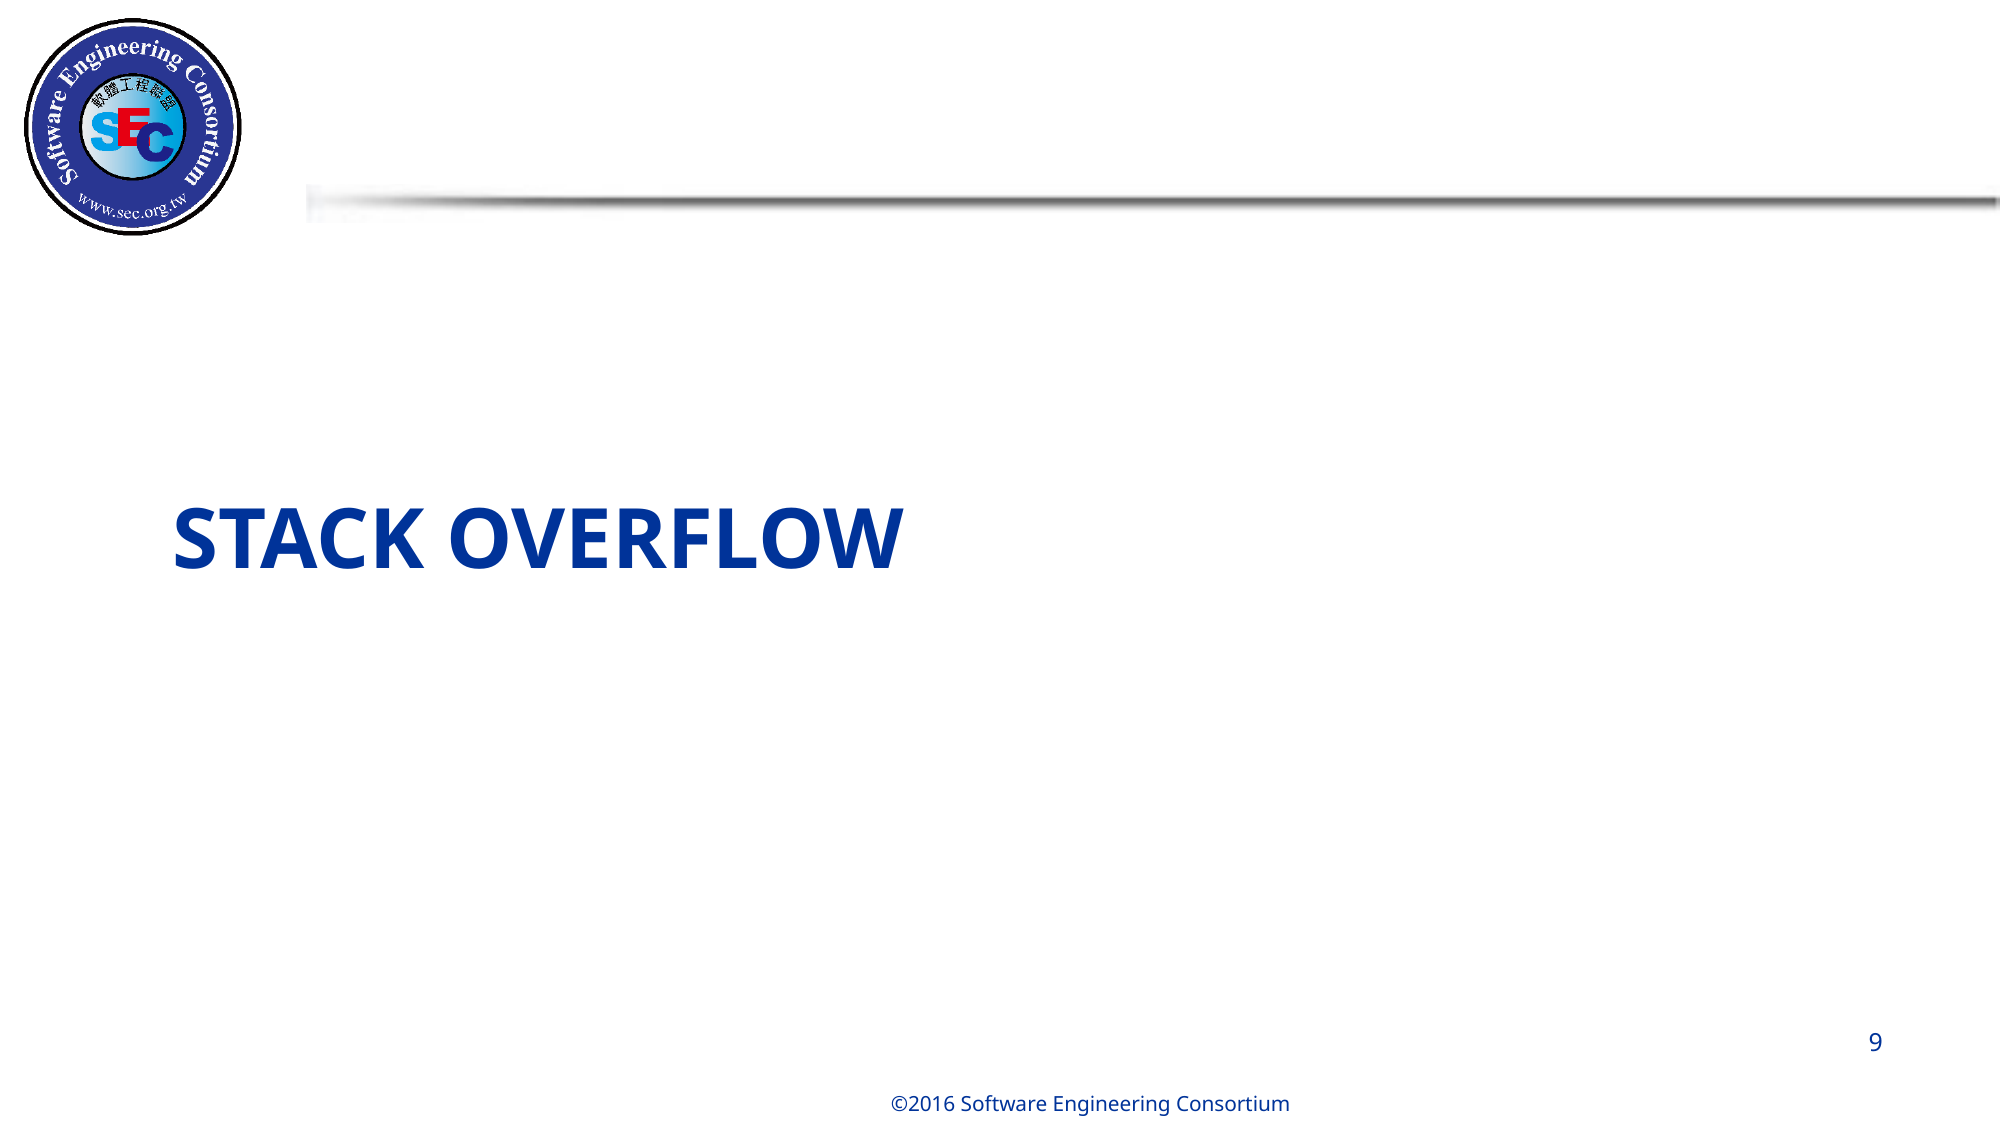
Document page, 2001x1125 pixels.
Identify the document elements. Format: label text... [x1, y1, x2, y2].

picture [0, 0, 265, 259]
picture [306, 184, 2000, 223]
title STACK OVERFLOW [157, 477, 1858, 702]
slide_number ‹#› [1481, 1019, 1898, 1094]
